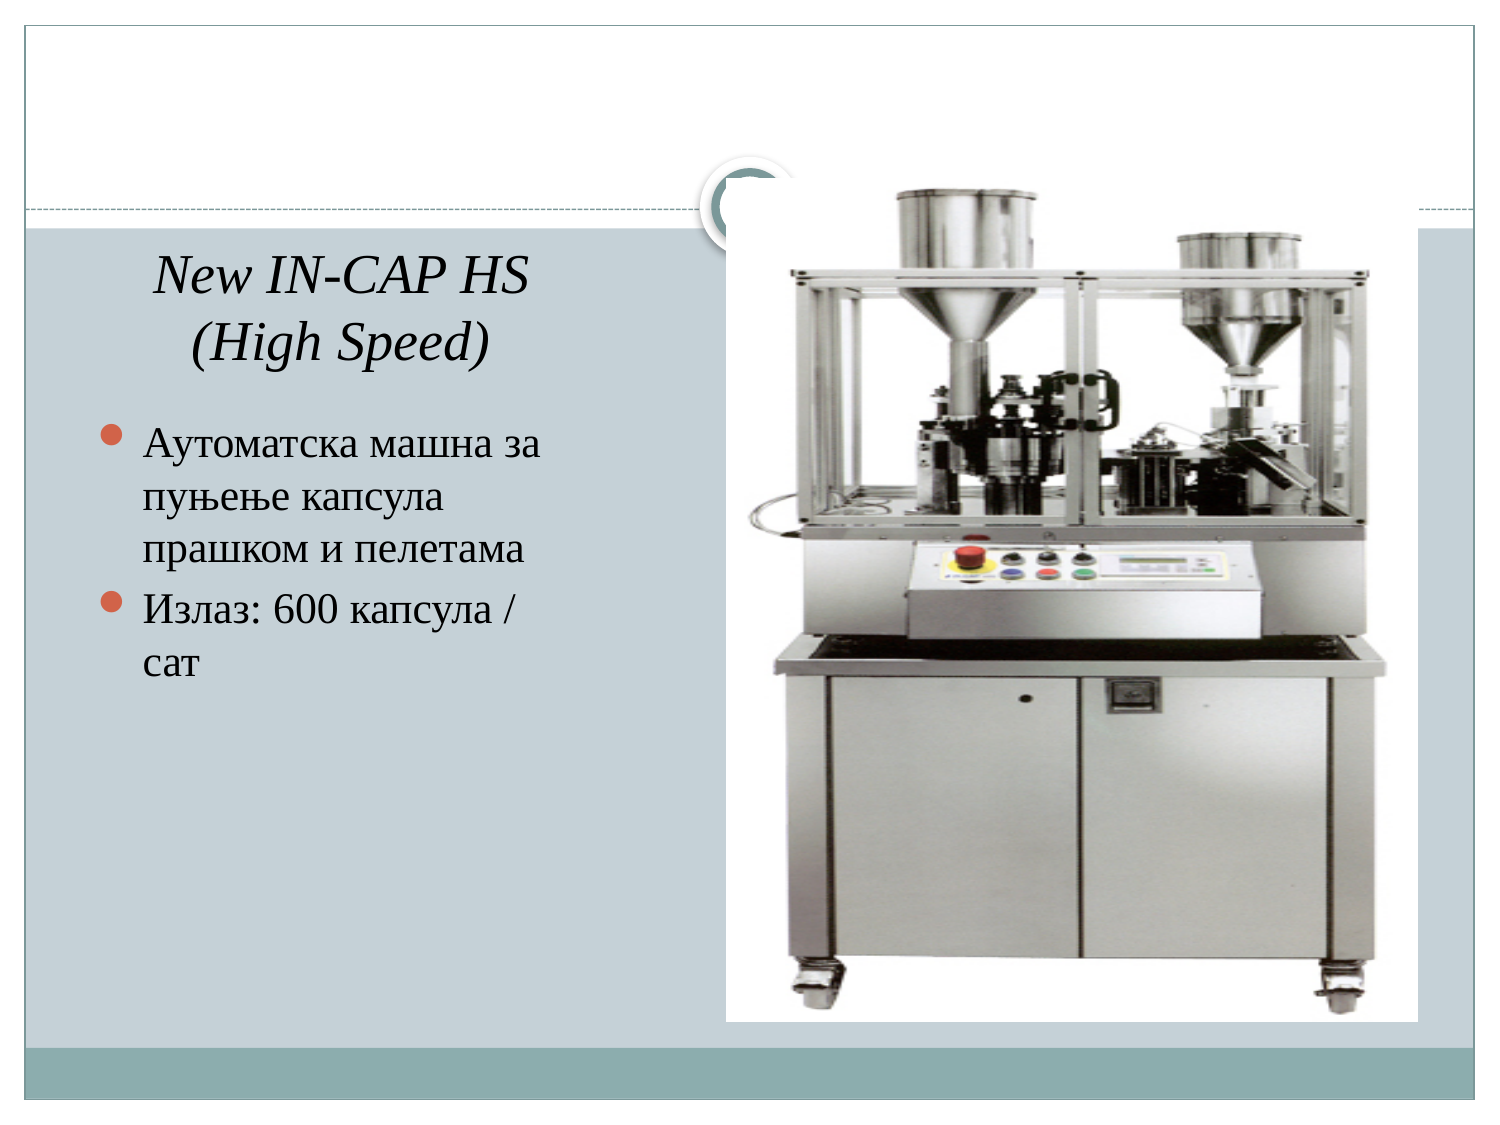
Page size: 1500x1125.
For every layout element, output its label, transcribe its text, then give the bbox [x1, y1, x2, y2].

slide_number 29 [715, 168, 791, 241]
title New IN-CAP HS (High Speed) [82, 219, 600, 389]
list Аутоматска машна за пуњење капсула прашком и пелетама Излаз: 600 капсула / сат [82, 406, 572, 830]
picture [726, 177, 1418, 1023]
